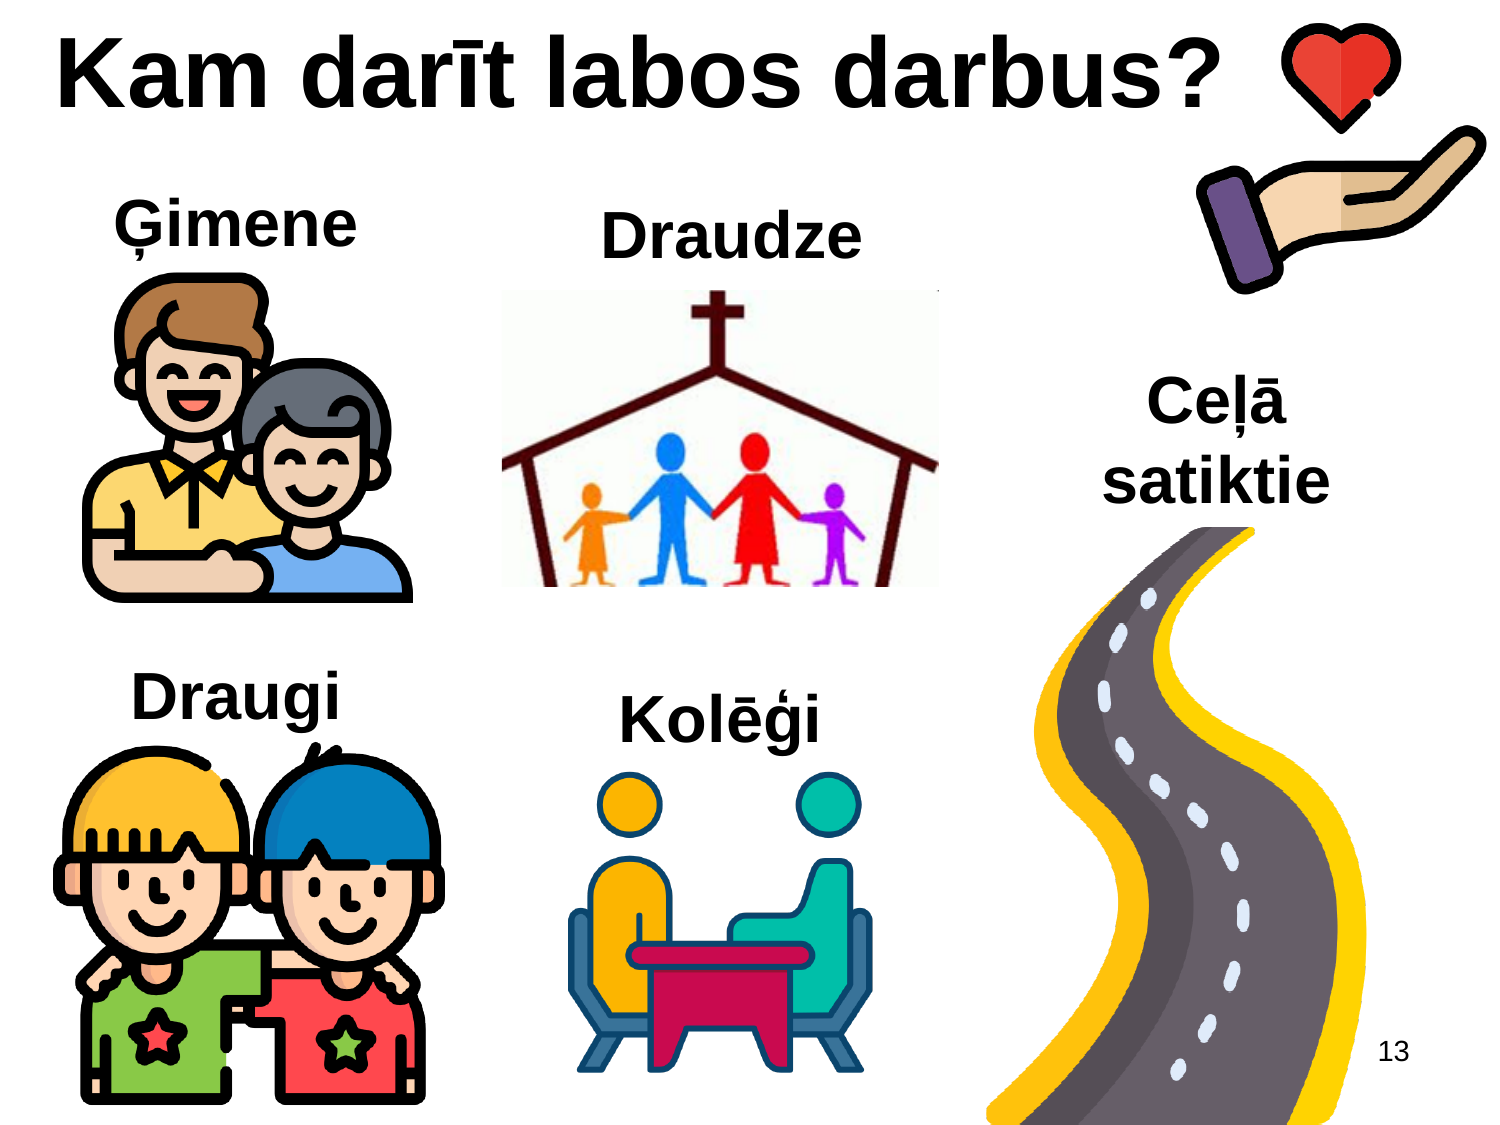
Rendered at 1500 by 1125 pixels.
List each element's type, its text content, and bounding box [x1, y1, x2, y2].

picture [1182, 0, 1500, 318]
text_box Ģimene [53, 172, 420, 268]
picture [560, 762, 879, 1081]
text_box Draugi [53, 645, 420, 727]
picture [76, 266, 418, 609]
slide_number 13 [1381, 1024, 1426, 1103]
text_box Ceļā satiktie [1033, 349, 1400, 525]
picture [501, 290, 940, 587]
picture [975, 526, 1377, 1125]
text_box Kam darīt labos darbus? [0, 0, 1180, 135]
picture [52, 727, 445, 1120]
text_box Draudze [549, 184, 916, 280]
text_box Kolēģi [537, 668, 904, 764]
